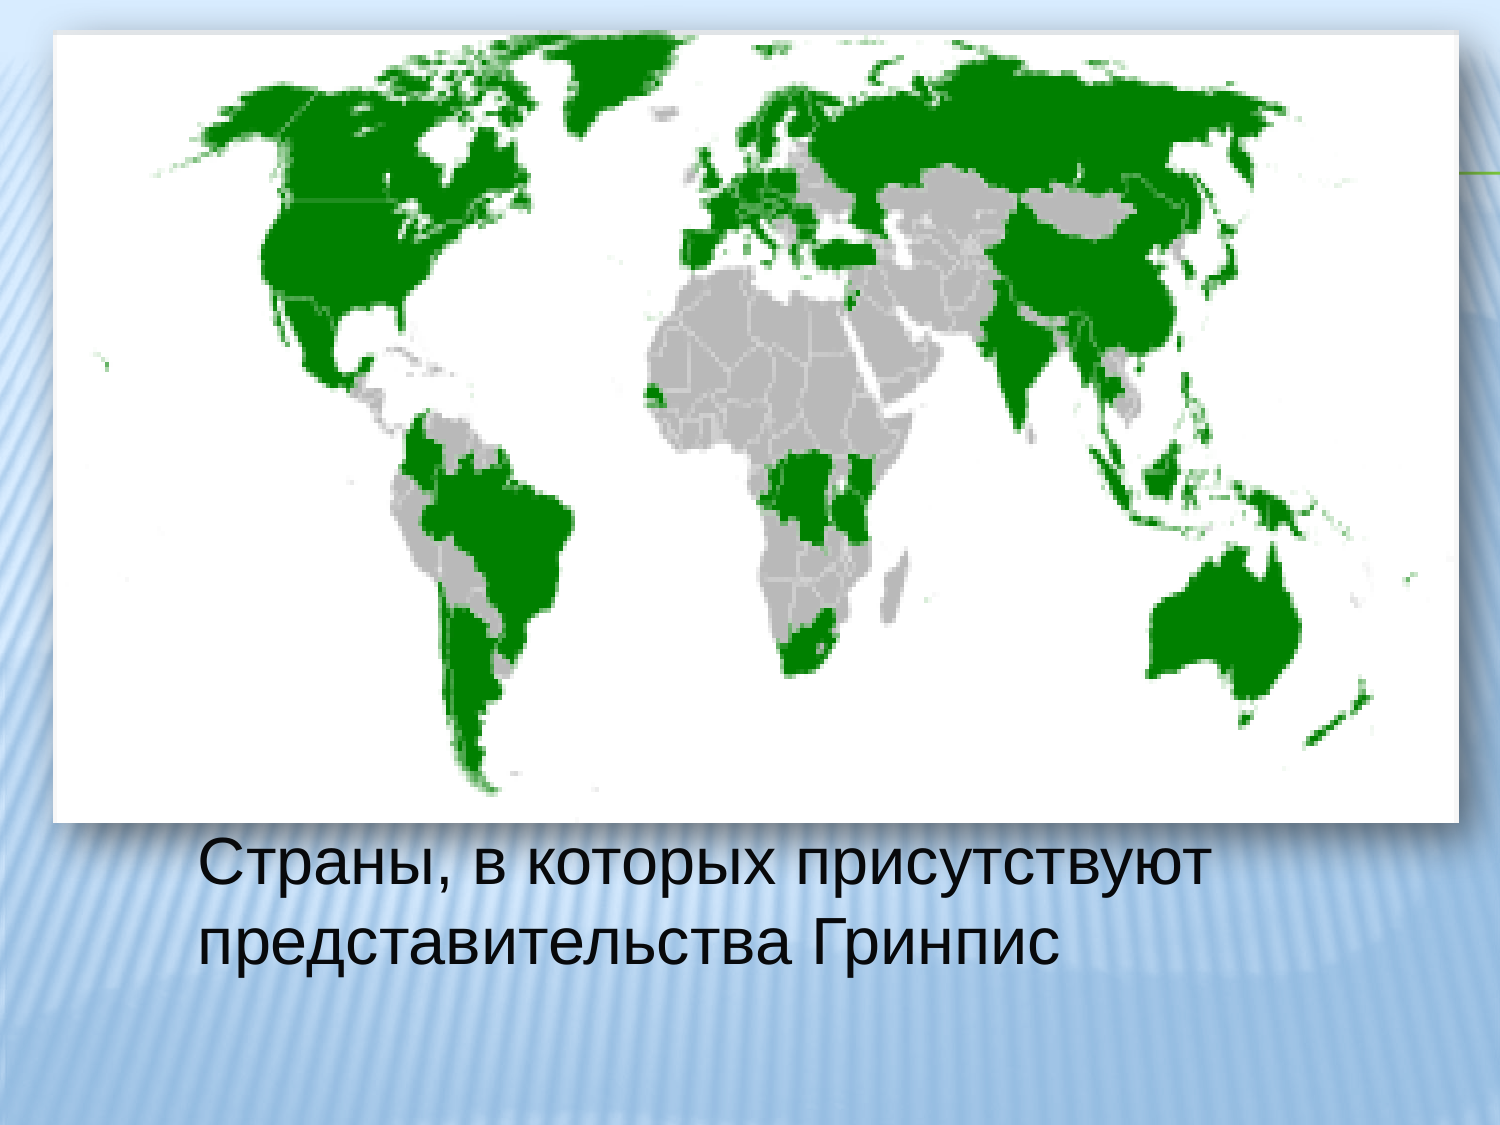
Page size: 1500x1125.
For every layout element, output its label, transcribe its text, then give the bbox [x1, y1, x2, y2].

text_box Страны, в которых присутствуют представительства Гринпис [183, 842, 1412, 986]
picture [52, 30, 1460, 823]
